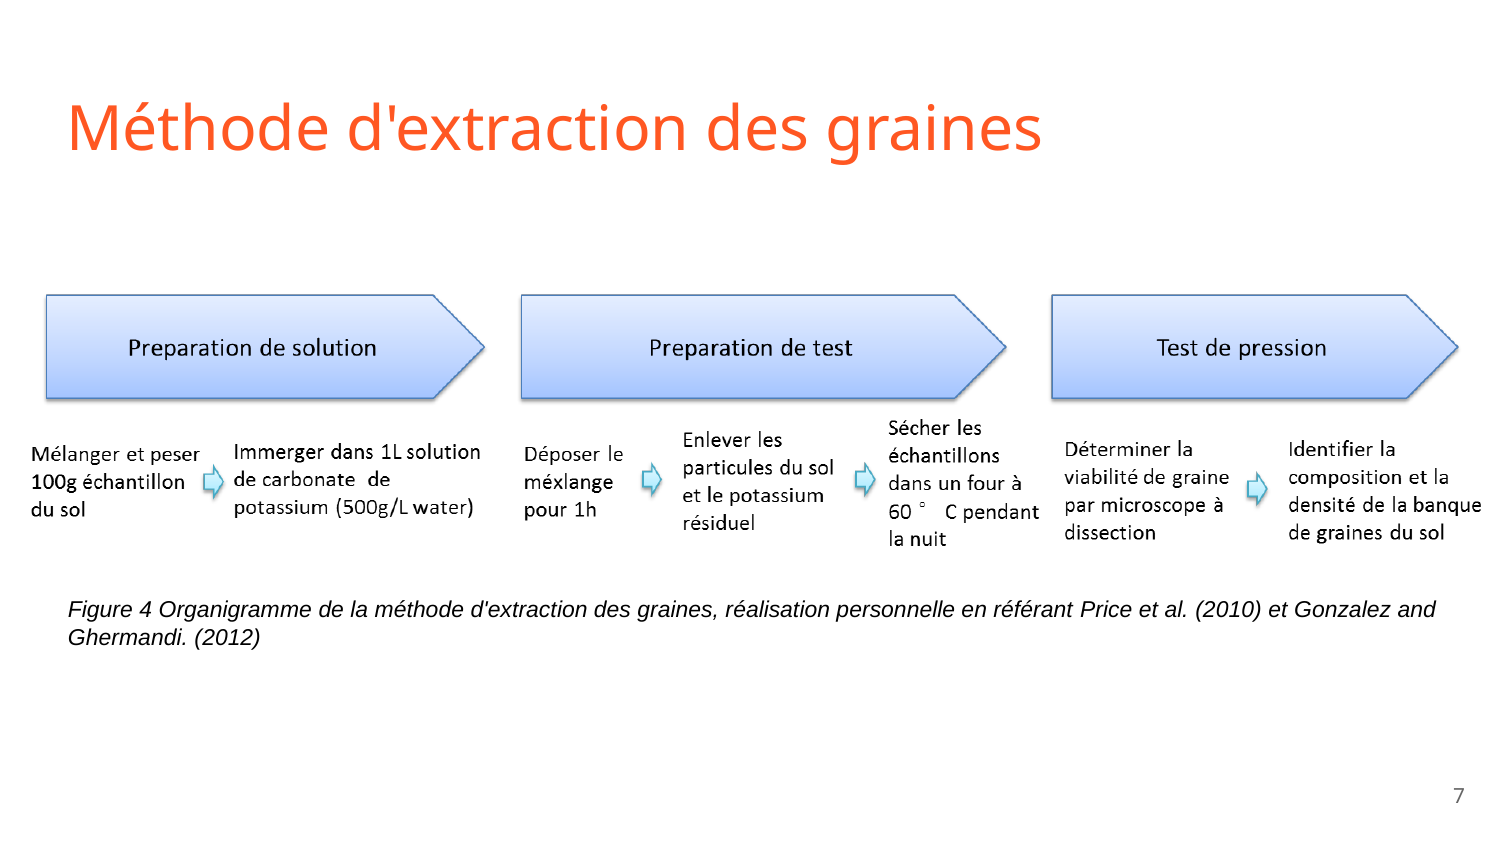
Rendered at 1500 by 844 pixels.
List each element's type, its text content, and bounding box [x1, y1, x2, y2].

picture [17, 291, 1500, 566]
title Méthode d'extraction des graines [51, 72, 1449, 167]
text_box Figure 4 Organigramme de la méthode d'extraction des graines, réalisation personnelle en référant Price et al. (2010) et Gonzalez and Ghermandi. (2012) [53, 587, 1465, 685]
slide_number 7 [1389, 764, 1480, 830]
